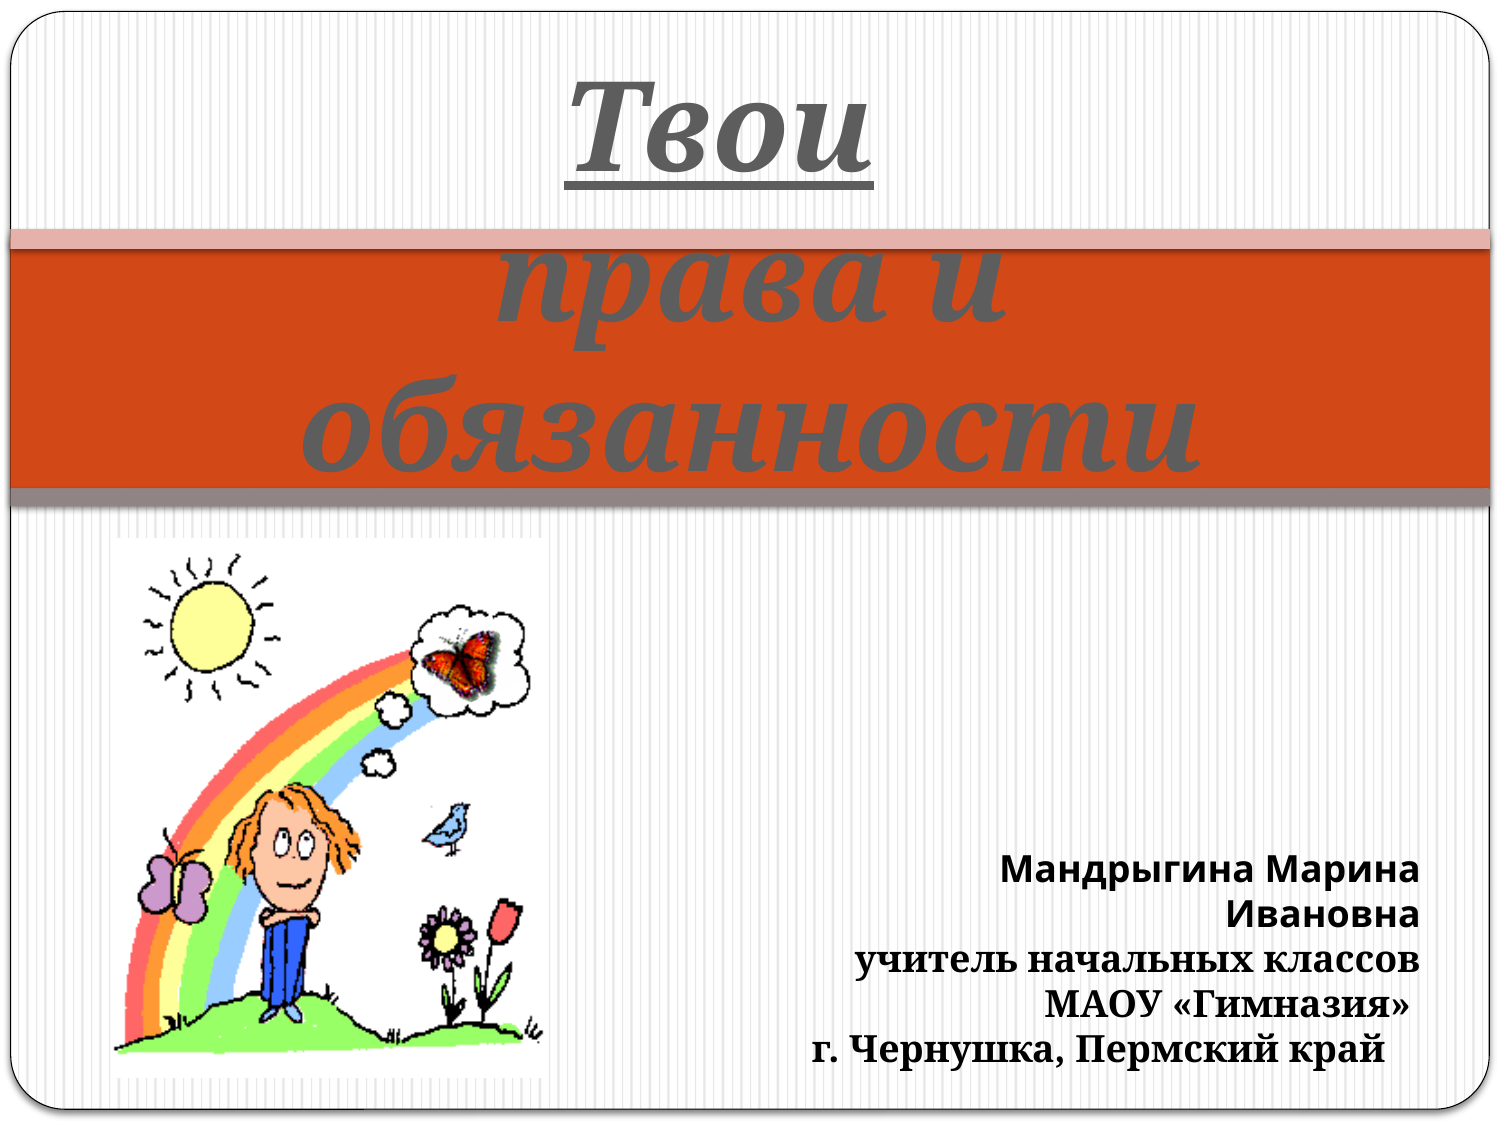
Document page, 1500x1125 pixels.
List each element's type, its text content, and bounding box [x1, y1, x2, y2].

picture [110, 538, 545, 1078]
text_box Твои права и обязанности [36, 39, 1467, 505]
text_box Мандрыгина Марина Ивановна учитель начальных классов МАОУ «Гимназия» г. Чернушка, Пермский край [797, 837, 1436, 1125]
